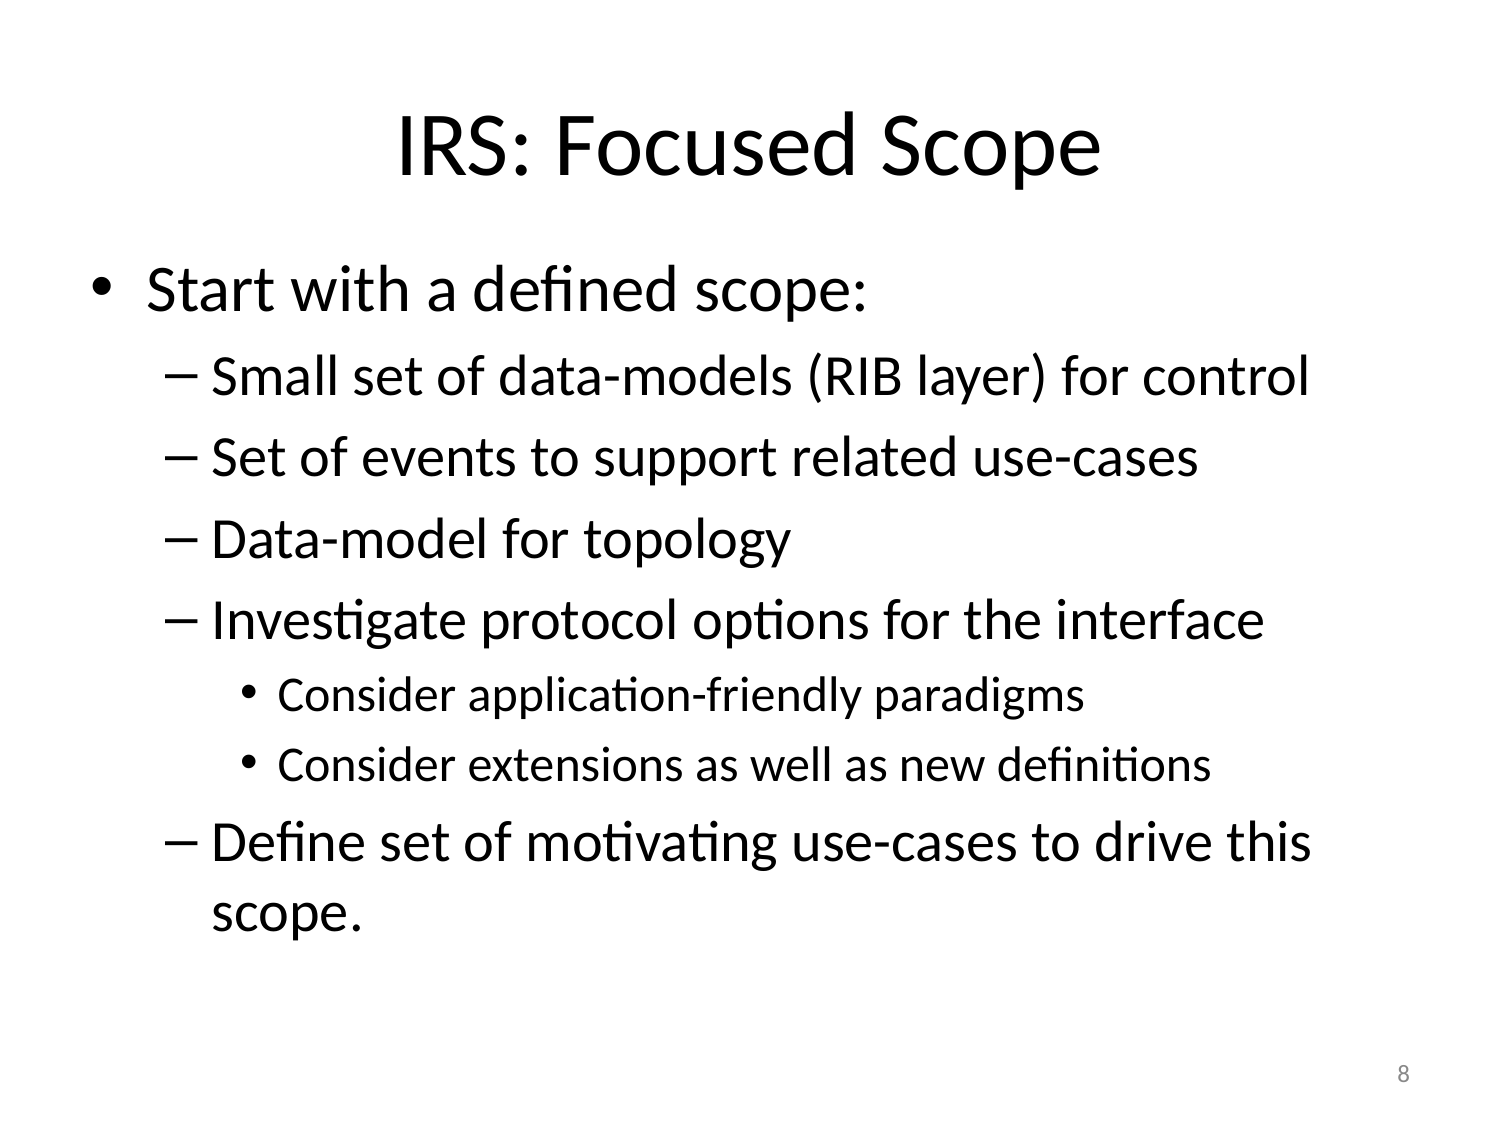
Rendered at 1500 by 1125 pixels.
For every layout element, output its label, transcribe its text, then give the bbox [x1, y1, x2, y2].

list Start with a defined scope: Small set of data-models (RIB layer) for control Set of events to support related use-cases Data-model for topology Investigate protocol options for the interface Consider application-friendly paradigms Consider extensions as well as new definitions Define set of motivating use-cases to drive this scope. [74, 237, 1426, 1006]
slide_number 8 [1074, 1042, 1425, 1103]
title IRS: Focused Scope [74, 44, 1426, 233]
